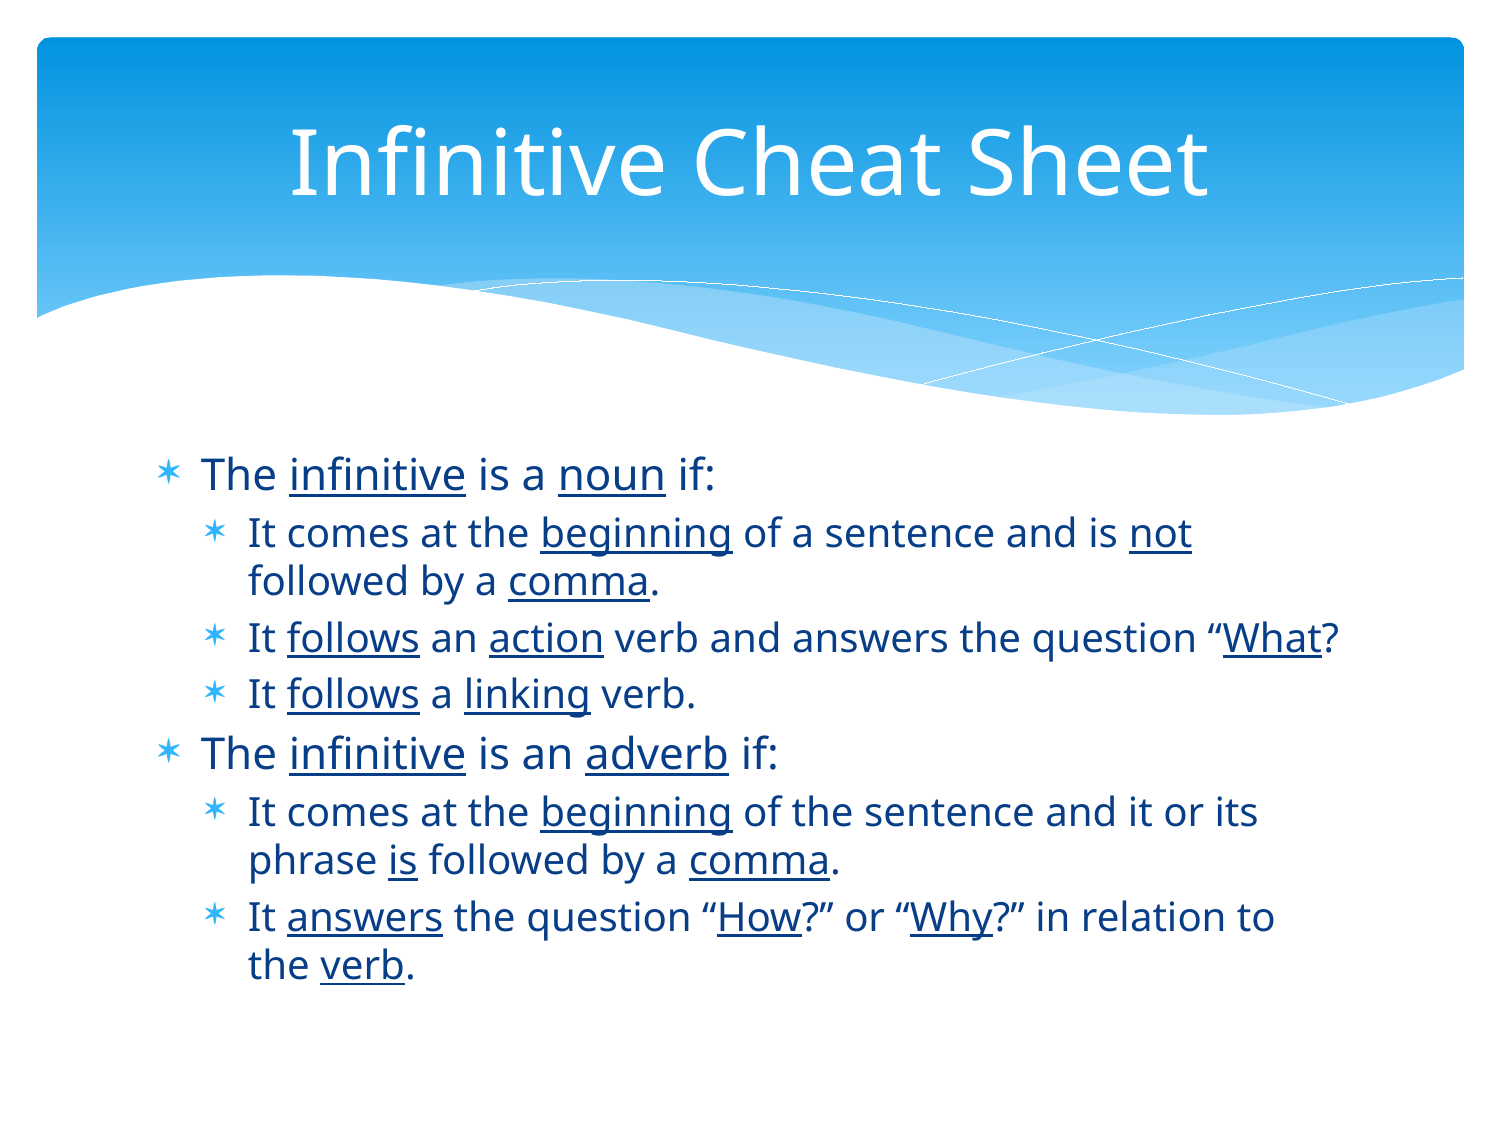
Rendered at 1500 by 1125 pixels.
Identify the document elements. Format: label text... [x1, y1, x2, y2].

list The infinitive is a noun if: It comes at the beginning of a sentence and is not followed by a comma. It follows an action verb and answers the question “What? It follows a linking verb. The infinitive is an adverb if: It comes at the beginning of the sentence and it or its phrase is followed by a comma. It answers the question “How?” or “Why?” in relation to the verb. [143, 438, 1359, 1005]
title Infinitive Cheat Sheet [75, 55, 1425, 261]
